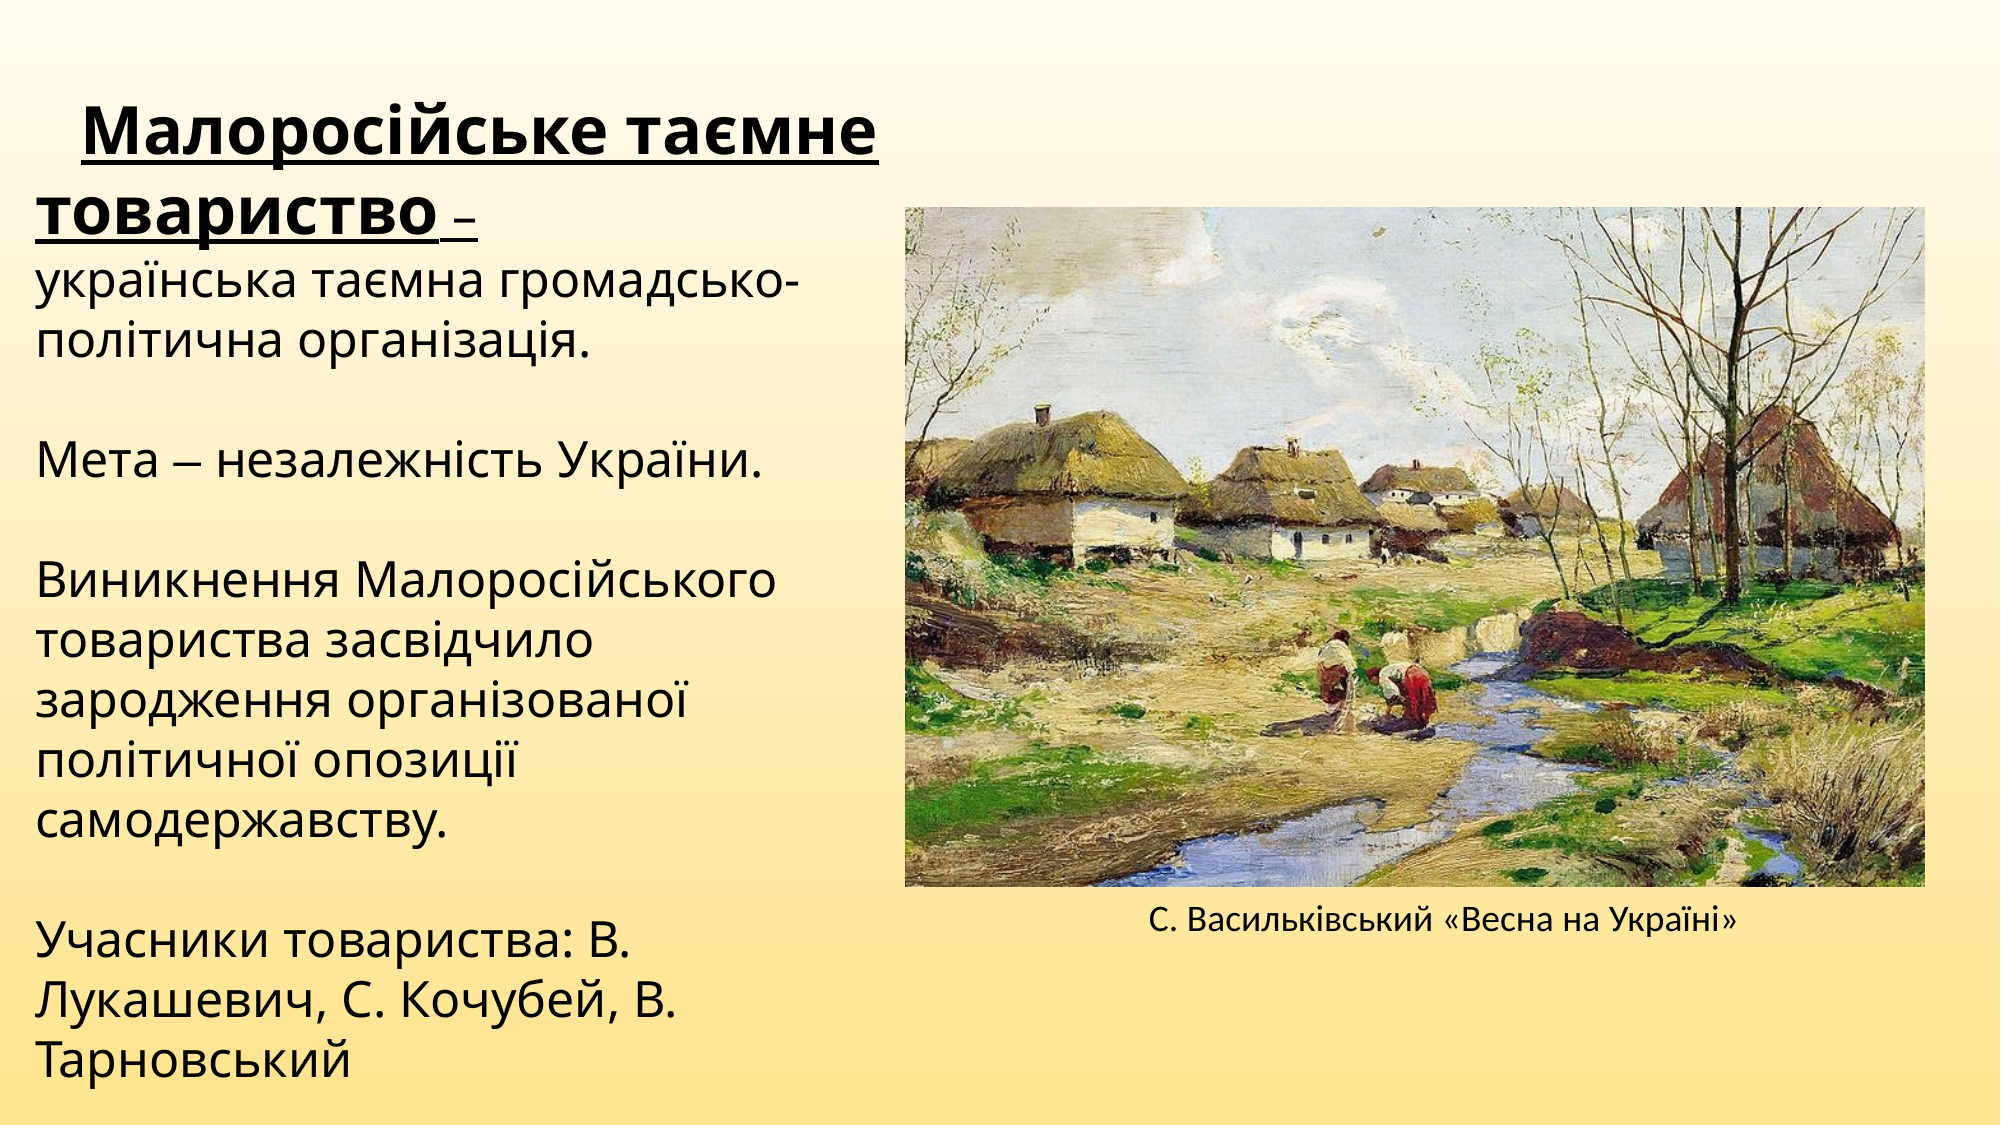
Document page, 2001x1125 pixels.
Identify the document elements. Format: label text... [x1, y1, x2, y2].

text_box Малоросійське таємне товариство – українська таємна громадсько-політична організація. Мета – незалежність України. Виникнення Малоросійського товариства засвідчило зародження організованої політичної опозиції самодержавству. Учасники товариства: В. Лукашевич, С. Кочубей, В. Тарновський [20, 80, 906, 1096]
text_box С. Васильківський «Весна на Україні» [1134, 887, 1755, 947]
picture [905, 207, 1925, 887]
